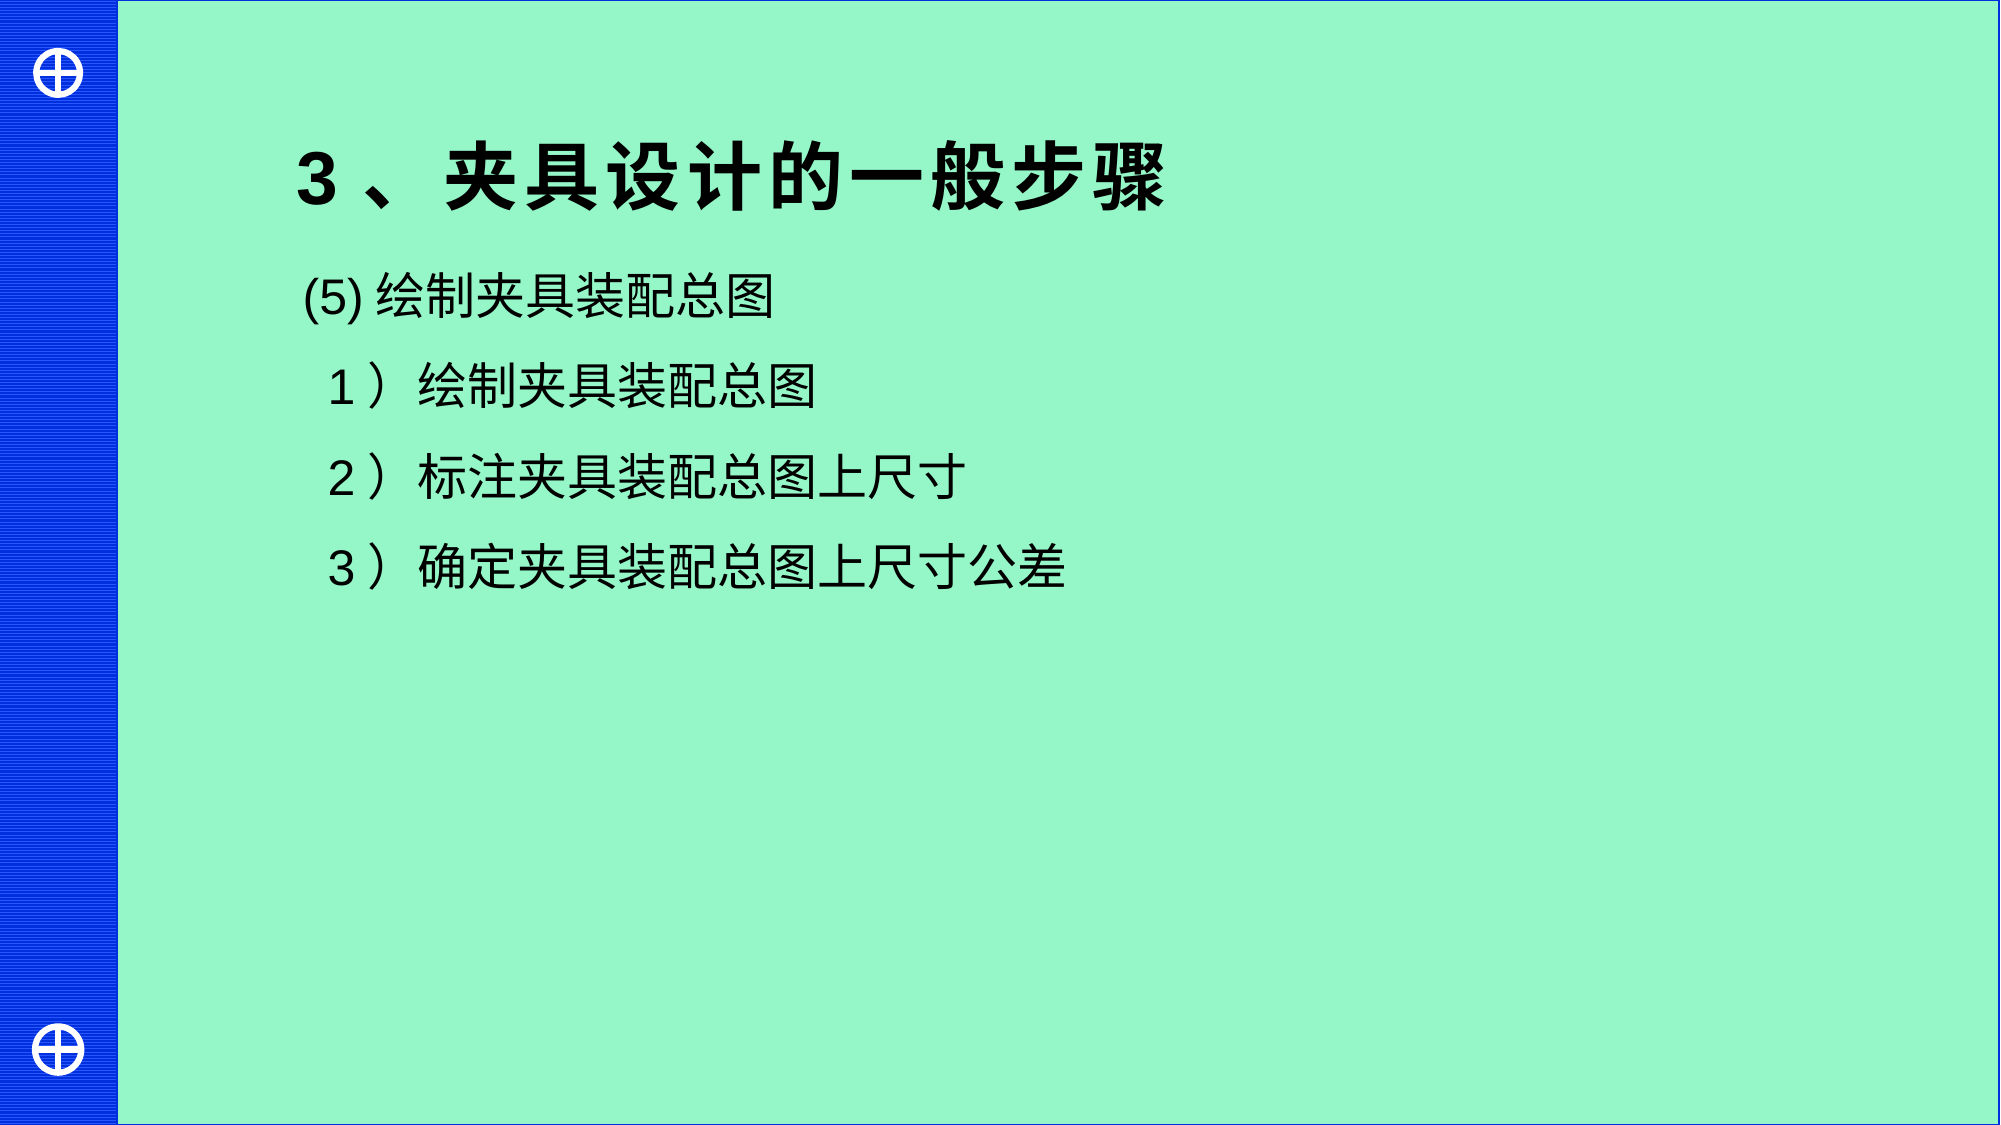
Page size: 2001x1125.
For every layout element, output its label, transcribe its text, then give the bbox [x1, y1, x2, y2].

text_box 3、夹具设计的一般步骤 [173, 106, 1462, 228]
text_box (5)绘制夹具装配总图 1）绘制夹具装配总图 2）标注夹具装配总图上尺寸 3）确定夹具装配总图上尺寸公差 [212, 227, 1824, 693]
